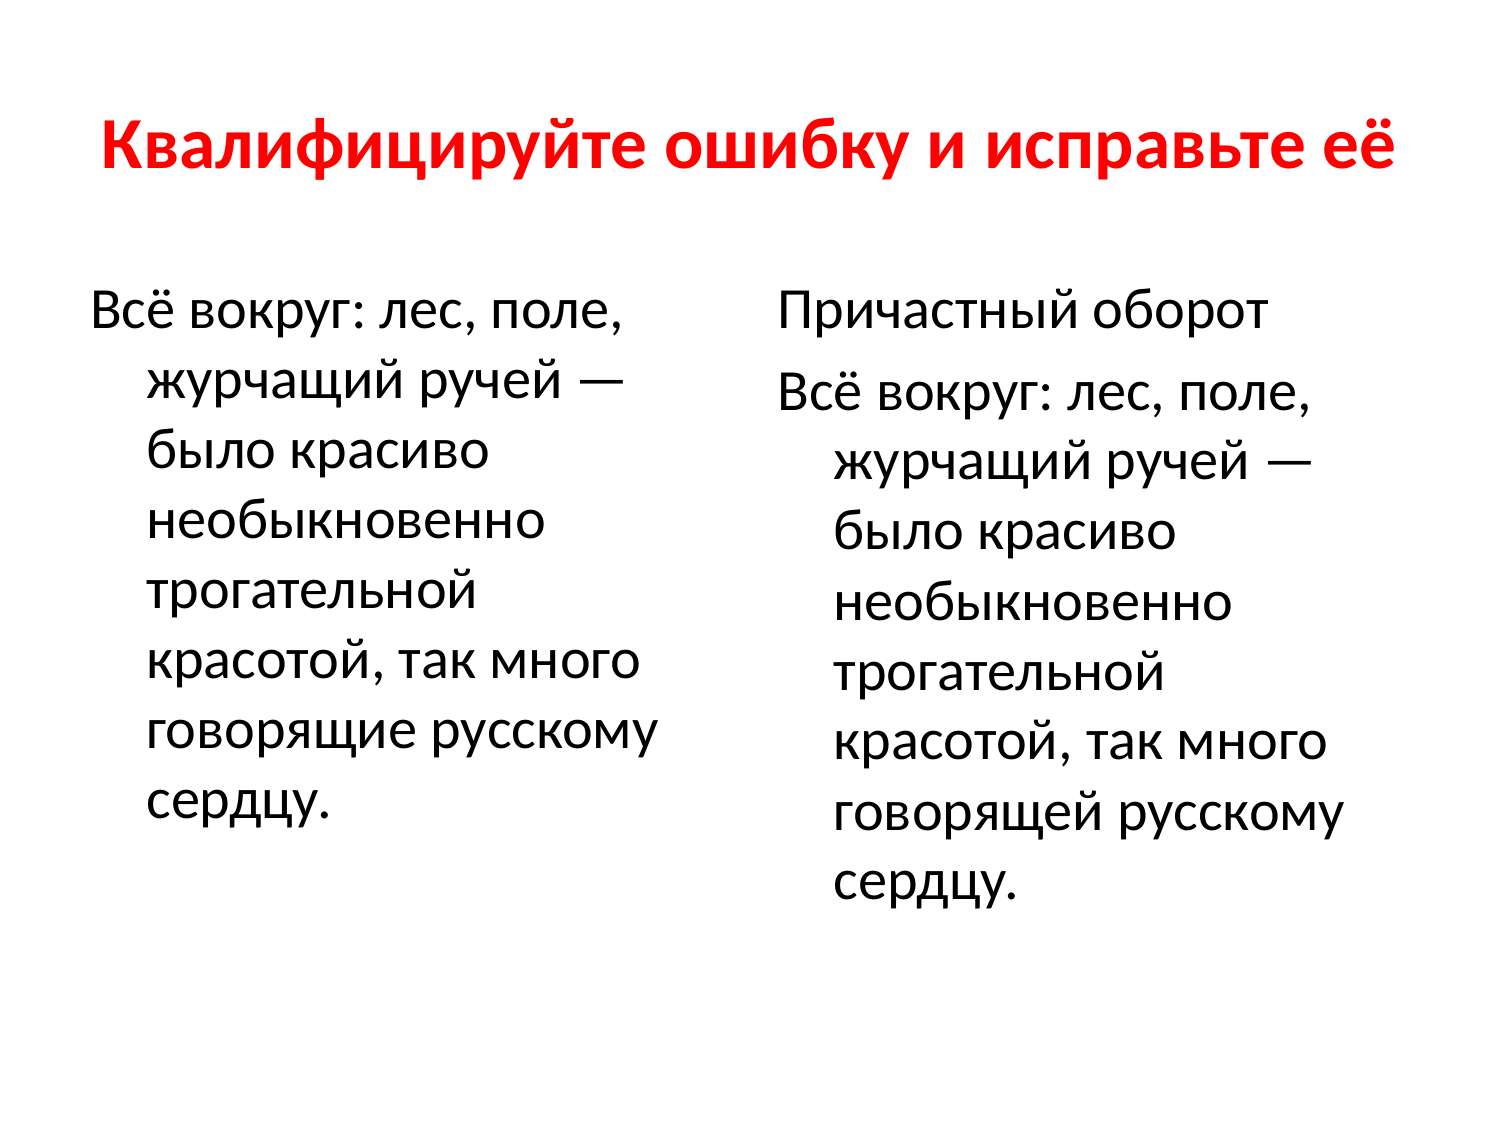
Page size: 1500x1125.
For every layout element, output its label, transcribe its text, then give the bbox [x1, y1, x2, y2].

list Причастный оборот Всё вокруг: лес, поле, журчащий ручей — было красиво необыкновенно трогательной красотой, так много говорящей русскому сердцу. [762, 262, 1425, 1005]
list Всё вокруг: лес, поле, журчащий ручей — было красиво необыкновенно трогательной красотой, так много говорящие русскому сердцу. [75, 262, 738, 1005]
title Квалифицируйте ошибку и исправьте её [75, 45, 1425, 233]
